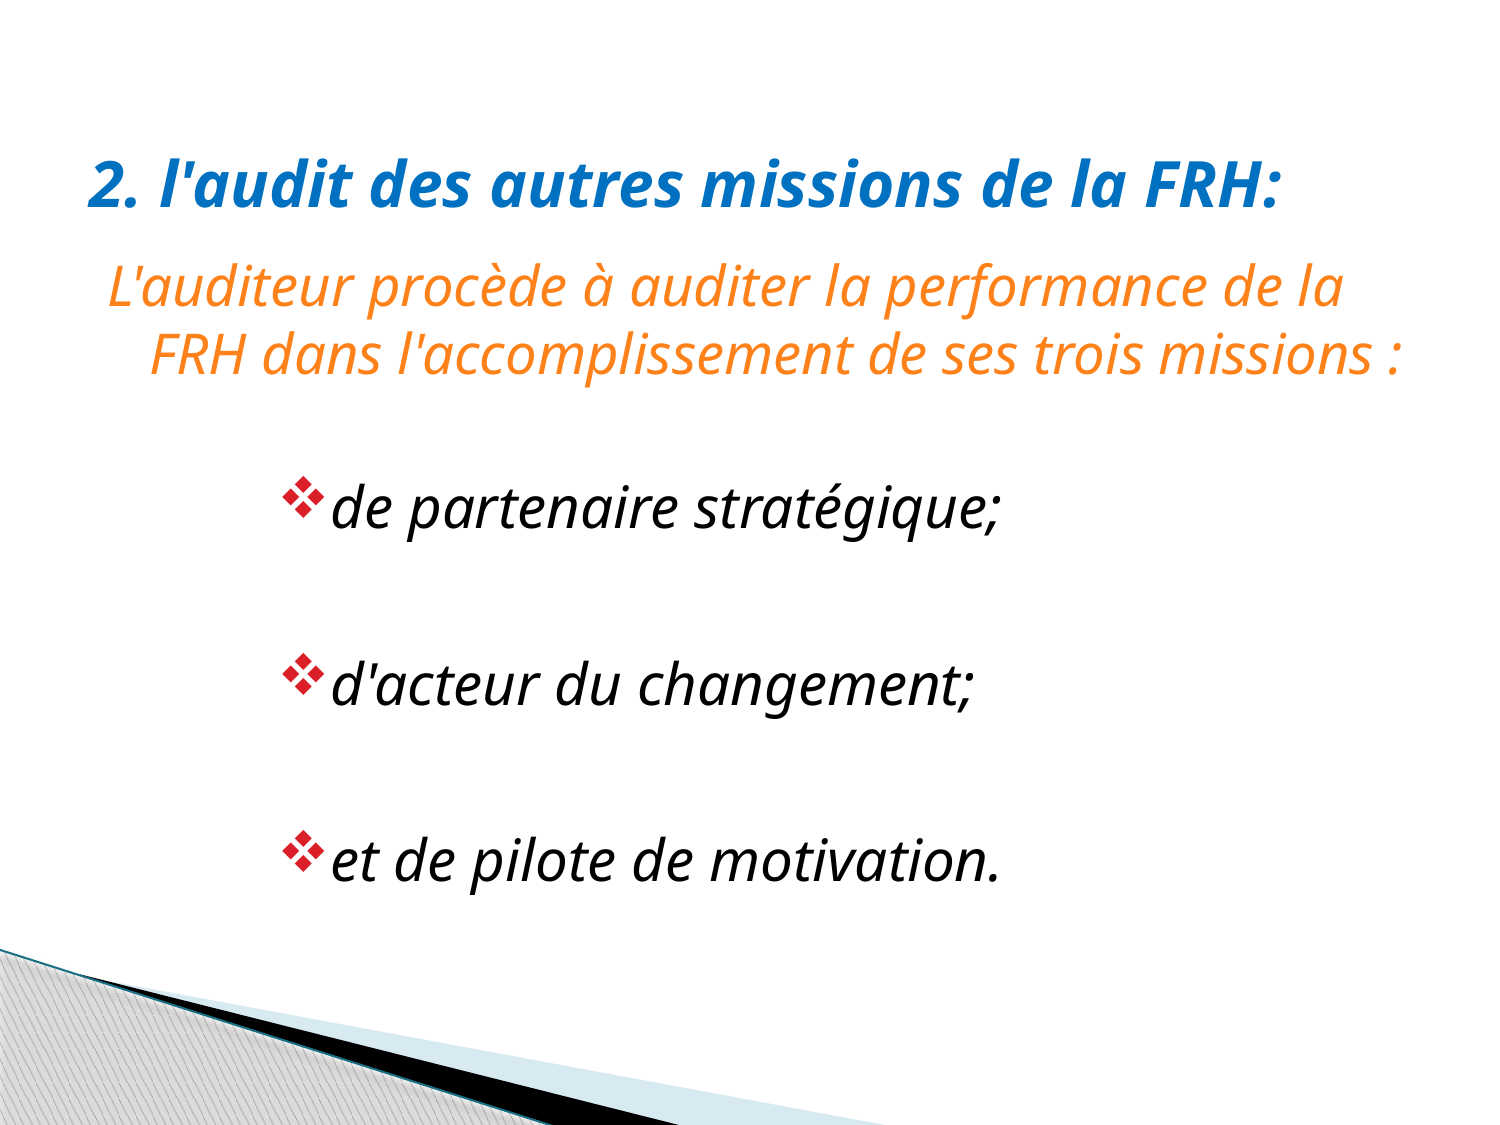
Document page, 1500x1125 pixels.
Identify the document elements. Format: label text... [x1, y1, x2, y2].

title 2. l'audit des autres missions de la FRH: [75, 125, 1313, 233]
list L'auditeur procède à auditer la performance de la FRH dans l'accomplissement de ses trois missions : de partenaire stratégique; d'acteur du changement; et de pilote de motivation. [75, 243, 1425, 986]
